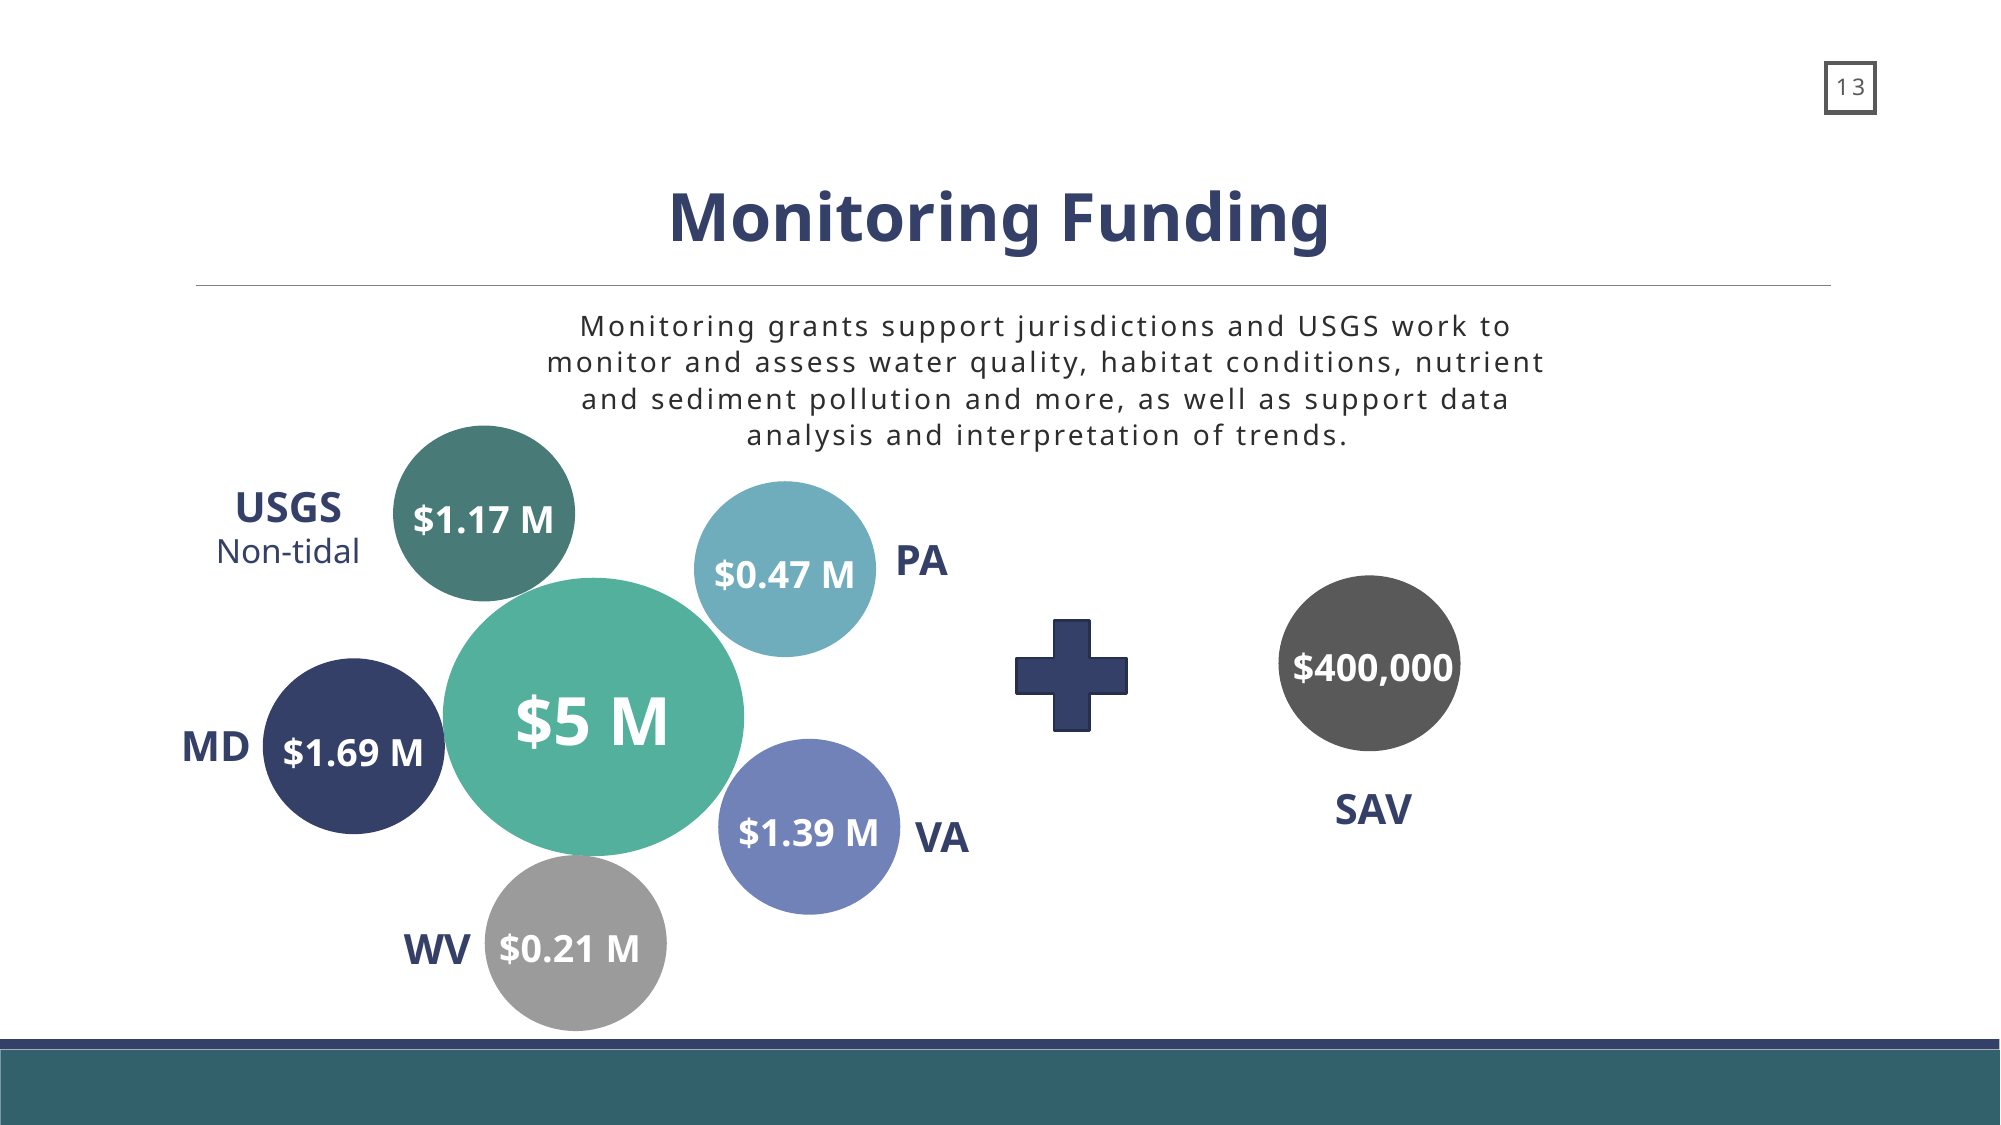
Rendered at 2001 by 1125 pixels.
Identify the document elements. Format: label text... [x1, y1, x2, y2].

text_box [477, 854, 668, 1032]
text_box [442, 577, 745, 857]
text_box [717, 738, 901, 916]
text_box USGS Non-tidal [201, 473, 376, 578]
text_box WV [388, 915, 474, 981]
text_box Monitoring Funding [652, 167, 1348, 262]
text_box MD [166, 712, 259, 778]
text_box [392, 425, 576, 602]
text_box PA [885, 526, 976, 591]
text_box [1015, 619, 1128, 732]
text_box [1274, 574, 1473, 752]
text_box SAV [1320, 775, 1428, 881]
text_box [693, 480, 877, 658]
text_box VA [909, 803, 985, 869]
text_box Monitoring grants support jurisdictions and USGS work to monitor and assess water quality, habitat conditions, nutrient and sediment pollution and more, as well as support data analysis and interpretation of trends. [516, 301, 1578, 456]
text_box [262, 657, 446, 835]
